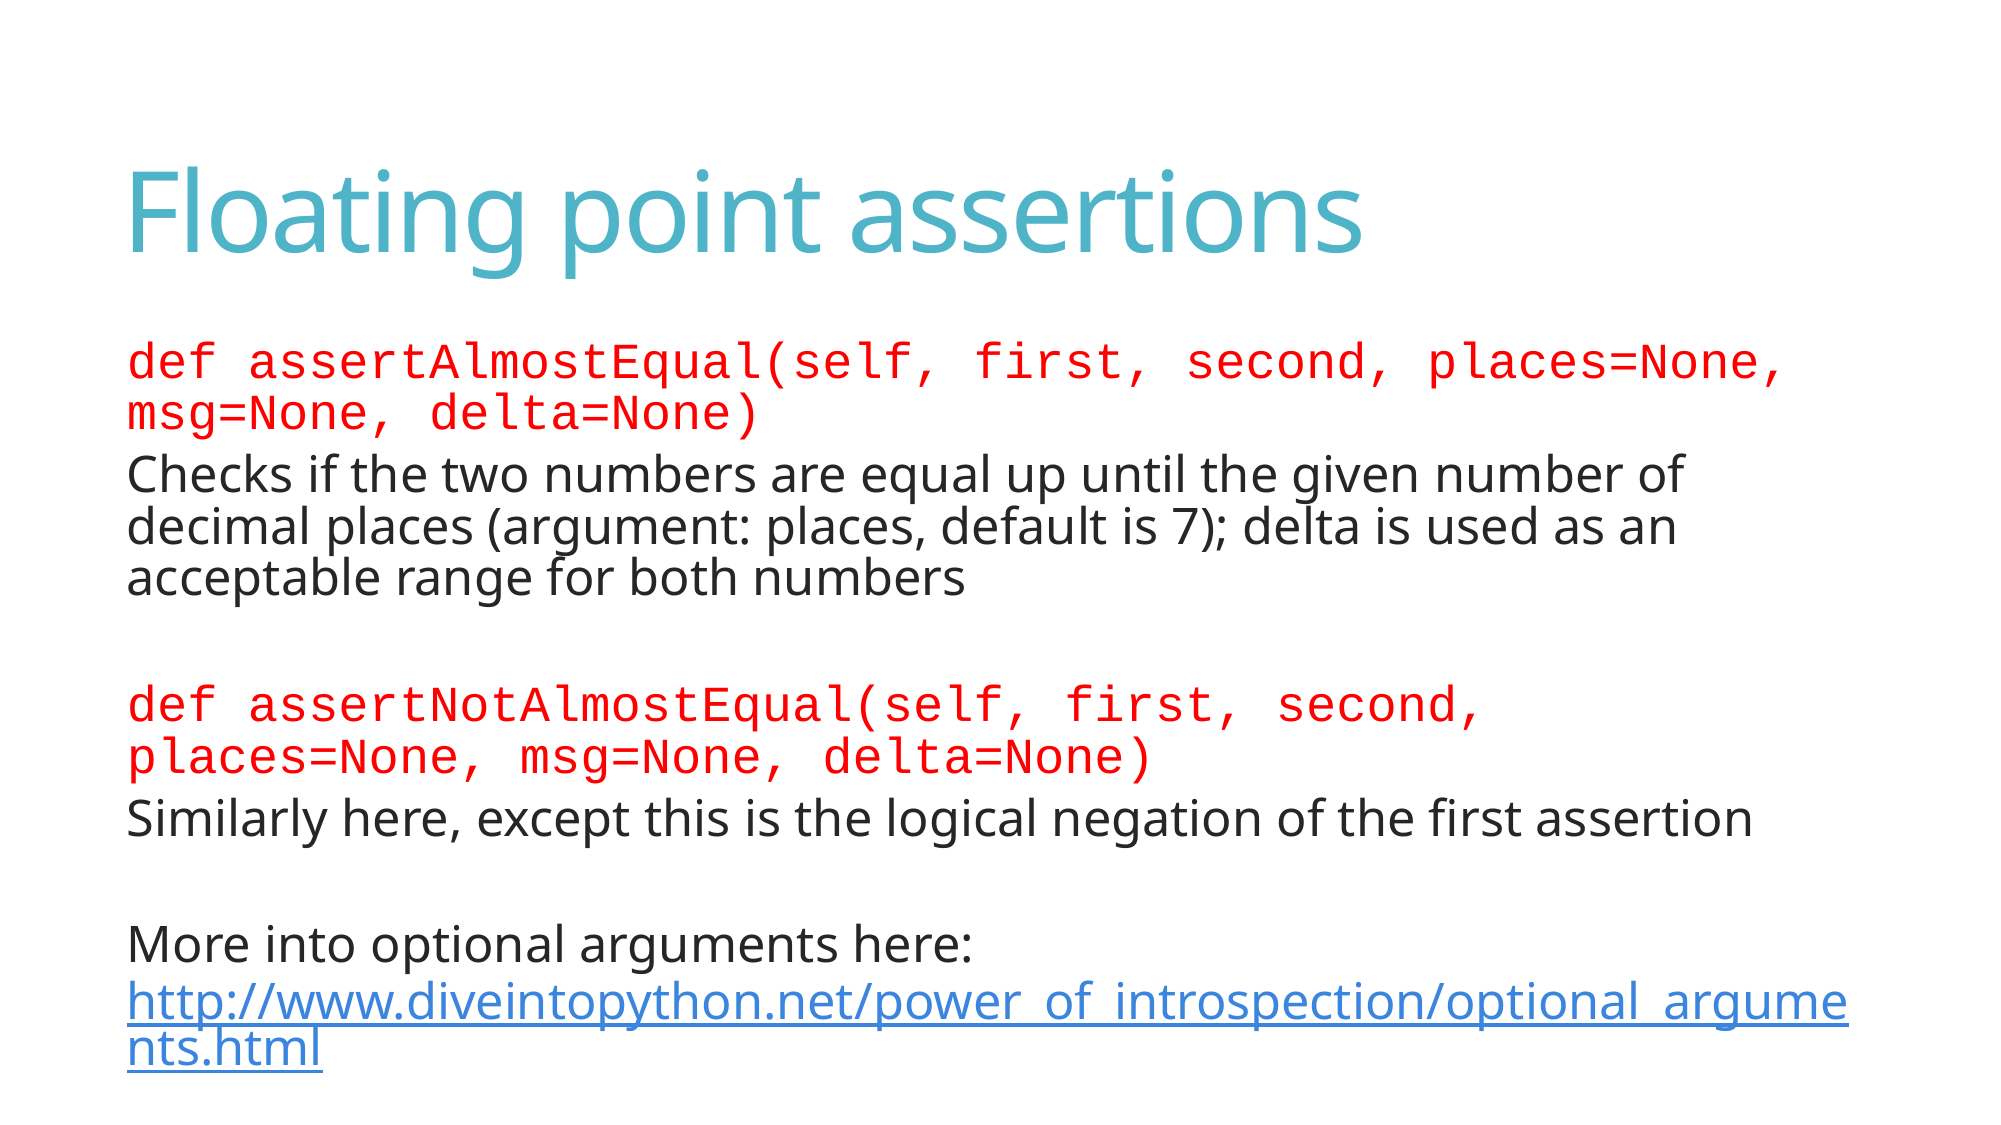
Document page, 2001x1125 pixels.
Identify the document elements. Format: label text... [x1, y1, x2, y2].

title Floating point assertions [107, 81, 1875, 354]
list def assertAlmostEqual(self, first, second, places=None, msg=None, delta=None) Checks if the two numbers are equal up until the given number of decimal places (argument: places, default is 7); delta is used as an acceptable range for both numbers def assertNotAlmostEqual(self, first, second, places=None, msg=None, delta=None) Similarly here, except this is the logical negation of the first assertion More into optional arguments here: http://www.diveintopython.net/power_of_introspection/optional_arguments.html [111, 329, 1876, 1050]
